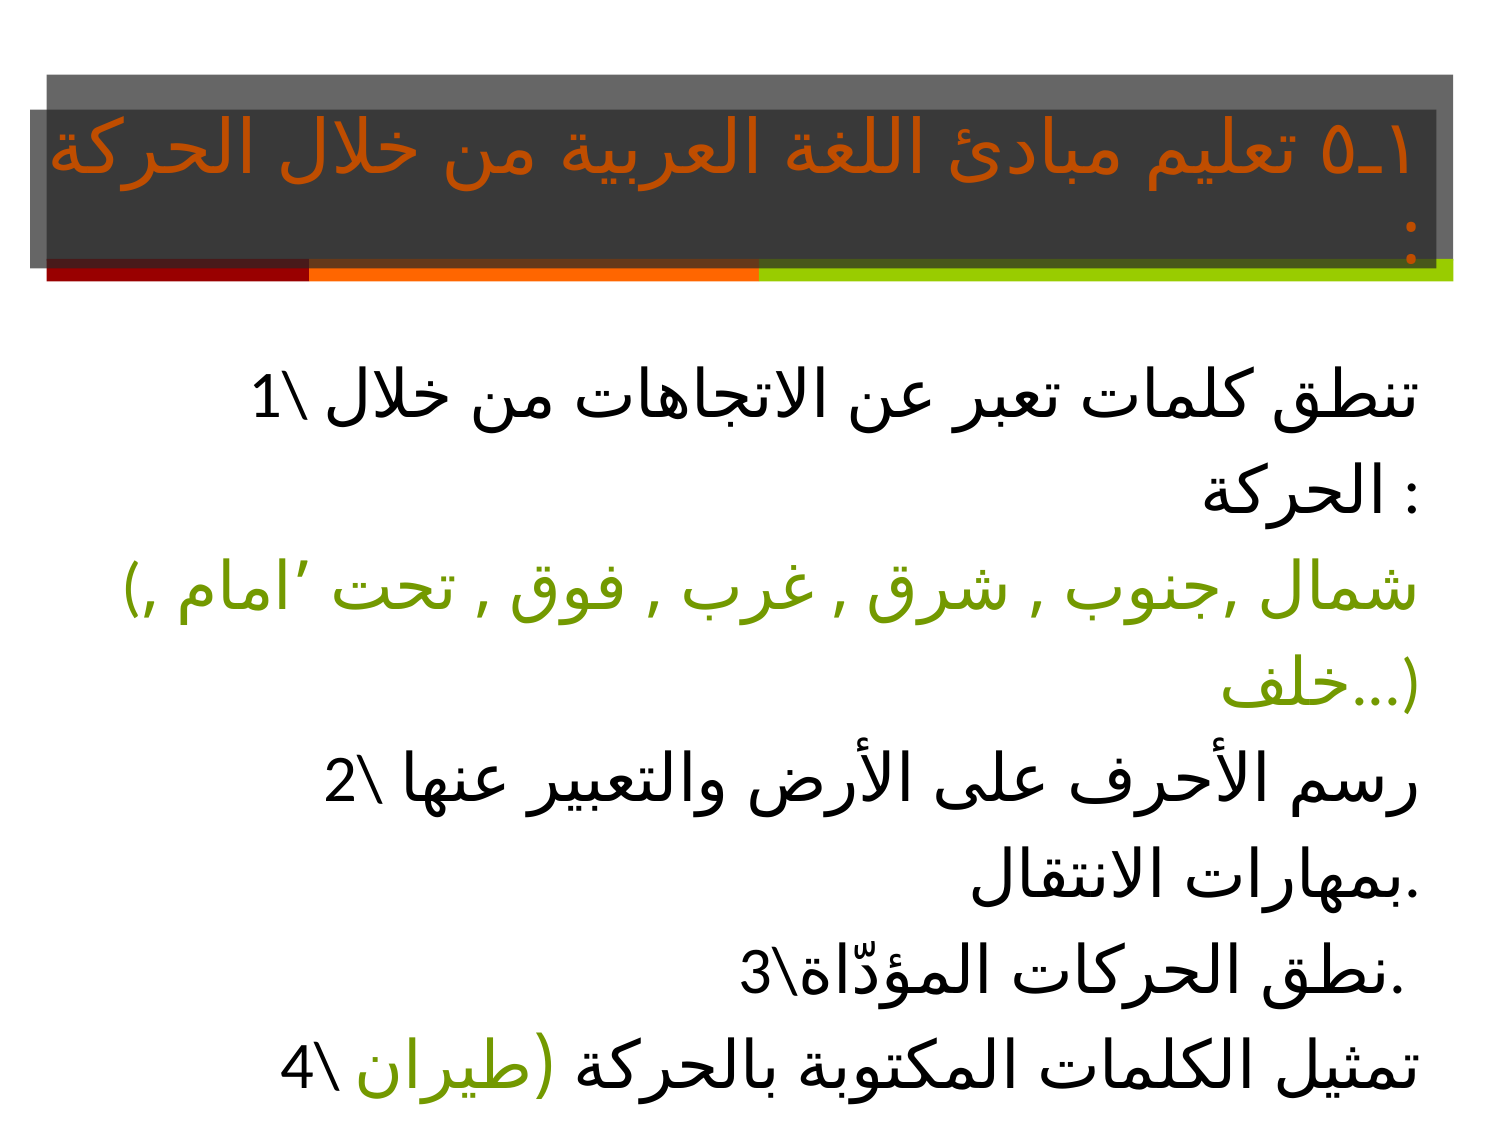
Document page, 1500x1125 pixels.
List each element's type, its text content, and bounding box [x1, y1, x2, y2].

text_box 1\ تنطق كلمات تعبر عن الاتجاهات من خلال الحركة : (شمال ,جنوب , شرق , غرب , فوق , تحت ’امام , خلف...) 2\رسم الأحرف على الأرض والتعبير عنها بمهارات الانتقال. 3\نطق الحركات المؤدّاة. 4\ تمثيل الكلمات المكتوبة بالحركة (طيران الطيور ,سير الحيوانات ...) 5\أداء حركات تصف أفعال أو سلوك معين : (يمشي , يجري ,يجلس ...) [81, 327, 1437, 1125]
title ١ـ٥ تعليم مبادئ اللغة العربية من خلال الحركة : [30, 109, 1437, 269]
